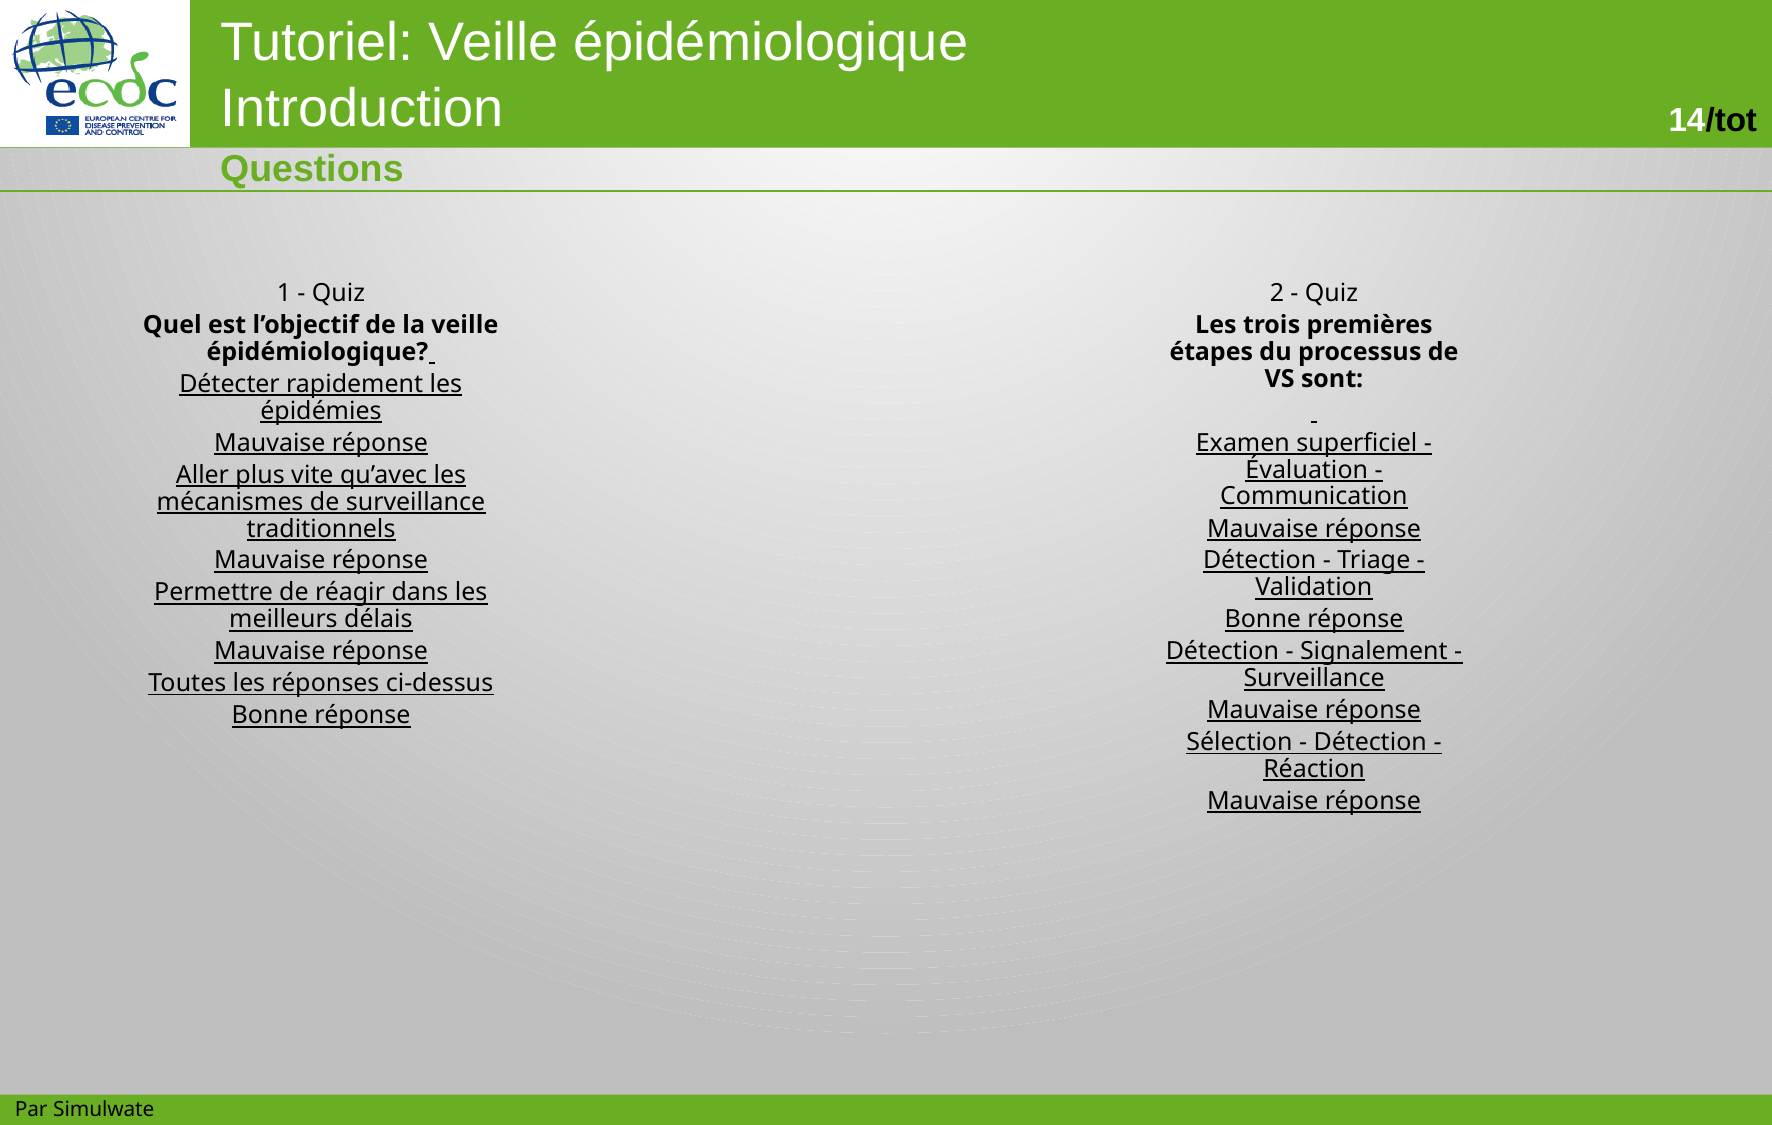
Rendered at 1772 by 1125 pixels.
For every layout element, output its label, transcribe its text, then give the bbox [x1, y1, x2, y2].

text_box Questions [205, 141, 1406, 198]
text_box 1 - Quiz Quel est l’objectif de la veille épidémiologique? Détecter rapidement les épidémies Mauvaise réponse Aller plus vite qu’avec les mécanismes de surveillance traditionnels Mauvaise réponse Permettre de réagir dans les meilleurs délais Mauvaise réponse Toutes les réponses ci-dessus Bonne réponse [118, 237, 525, 737]
text_box 2 - Quiz Les trois premières étapes du processus de VS sont: Examen superficiel - Évaluation - Communication Mauvaise réponse Détection - Triage - Validation Bonne réponse Détection - Signalement - Surveillance Mauvaise réponse Sélection - Détection - Réaction Mauvaise réponse [1136, 237, 1492, 855]
picture [0, 0, 190, 147]
